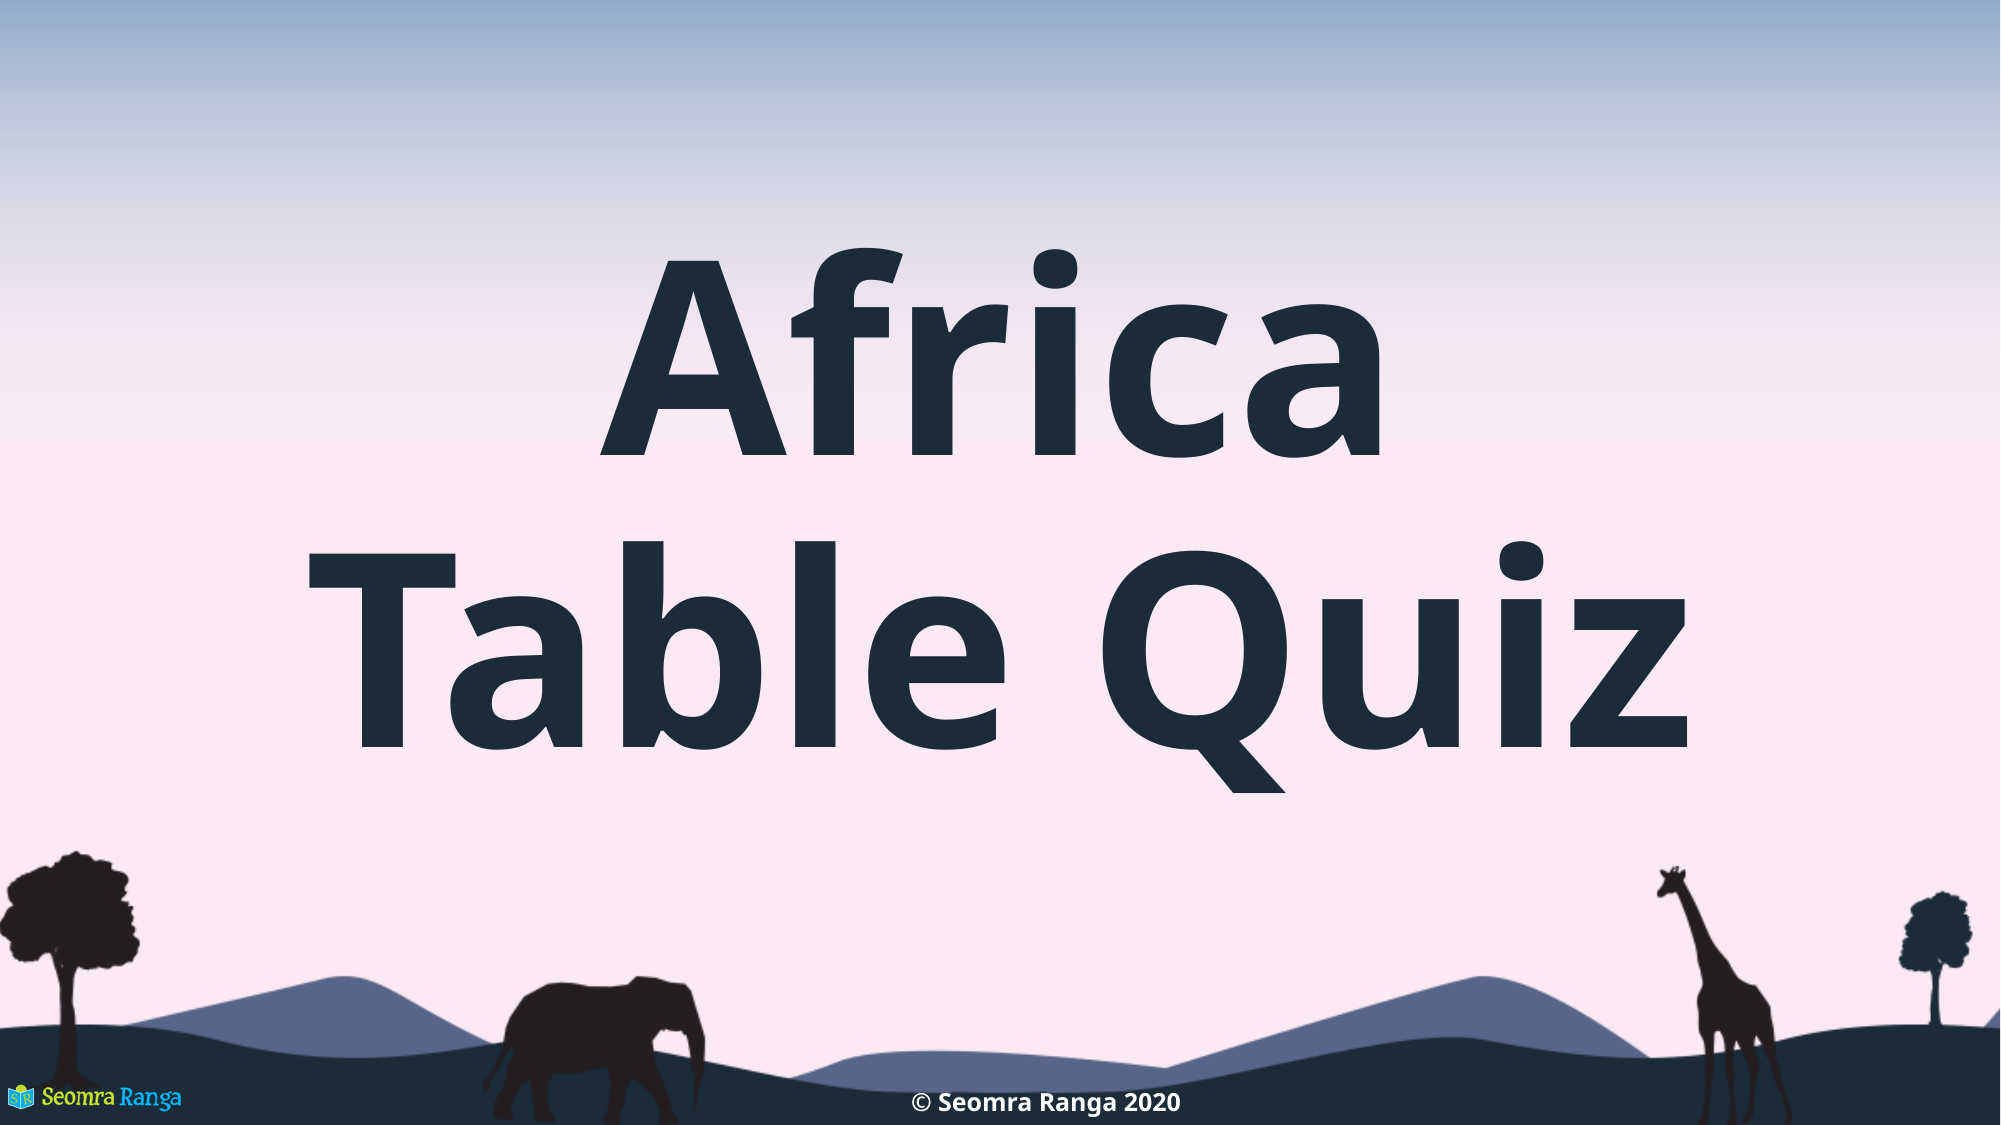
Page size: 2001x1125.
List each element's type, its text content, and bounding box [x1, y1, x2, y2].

text_box © Seomra Ranga 2020 www.seomraranga.com [762, 1079, 1330, 1125]
title Africa Table Quiz [249, 184, 1750, 814]
picture [0, 0, 2001, 1125]
